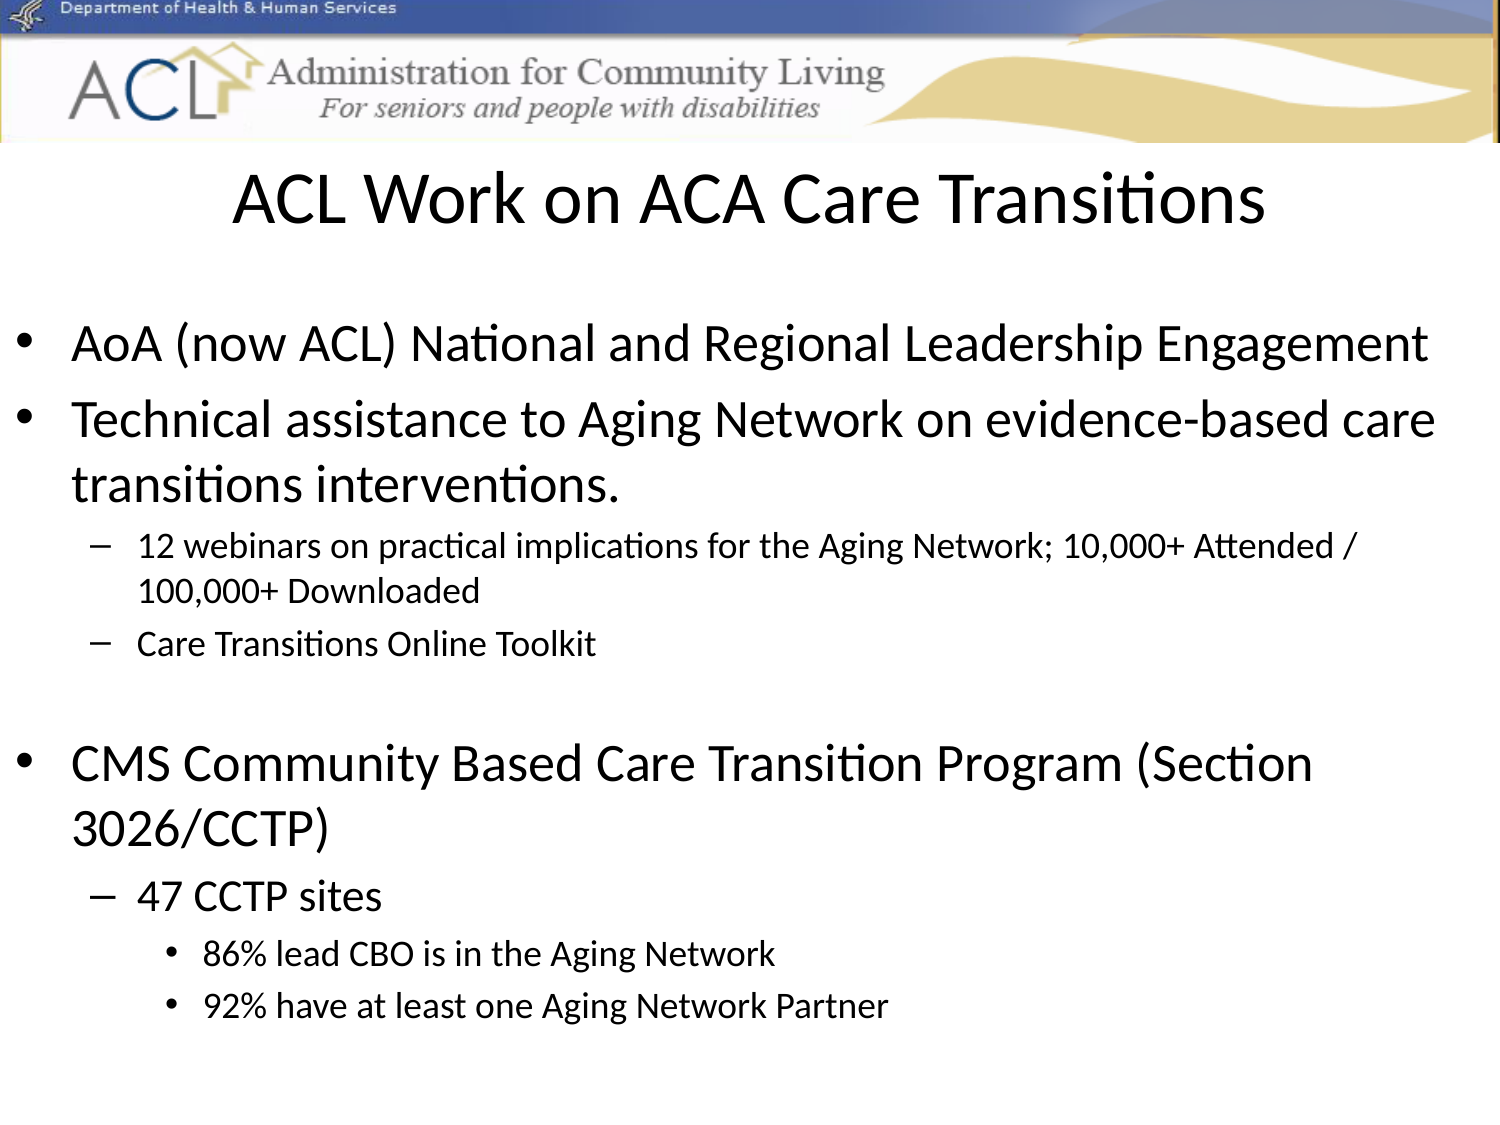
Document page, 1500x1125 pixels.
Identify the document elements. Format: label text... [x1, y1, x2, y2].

title ACL Work on ACA Care Transitions [75, 99, 1425, 288]
picture [0, 0, 1500, 143]
list AoA (now ACL) National and Regional Leadership Engagement Technical assistance to Aging Network on evidence-based care transitions interventions. 12 webinars on practical implications for the Aging Network; 10,000+ Attended / 100,000+ Downloaded Care Transitions Online Toolkit CMS Community Based Care Transition Program (Section 3026/CCTP) 47 CCTP sites 86% lead CBO is in the Aging Network 92% have at least one Aging Network Partner [0, 299, 1500, 1088]
